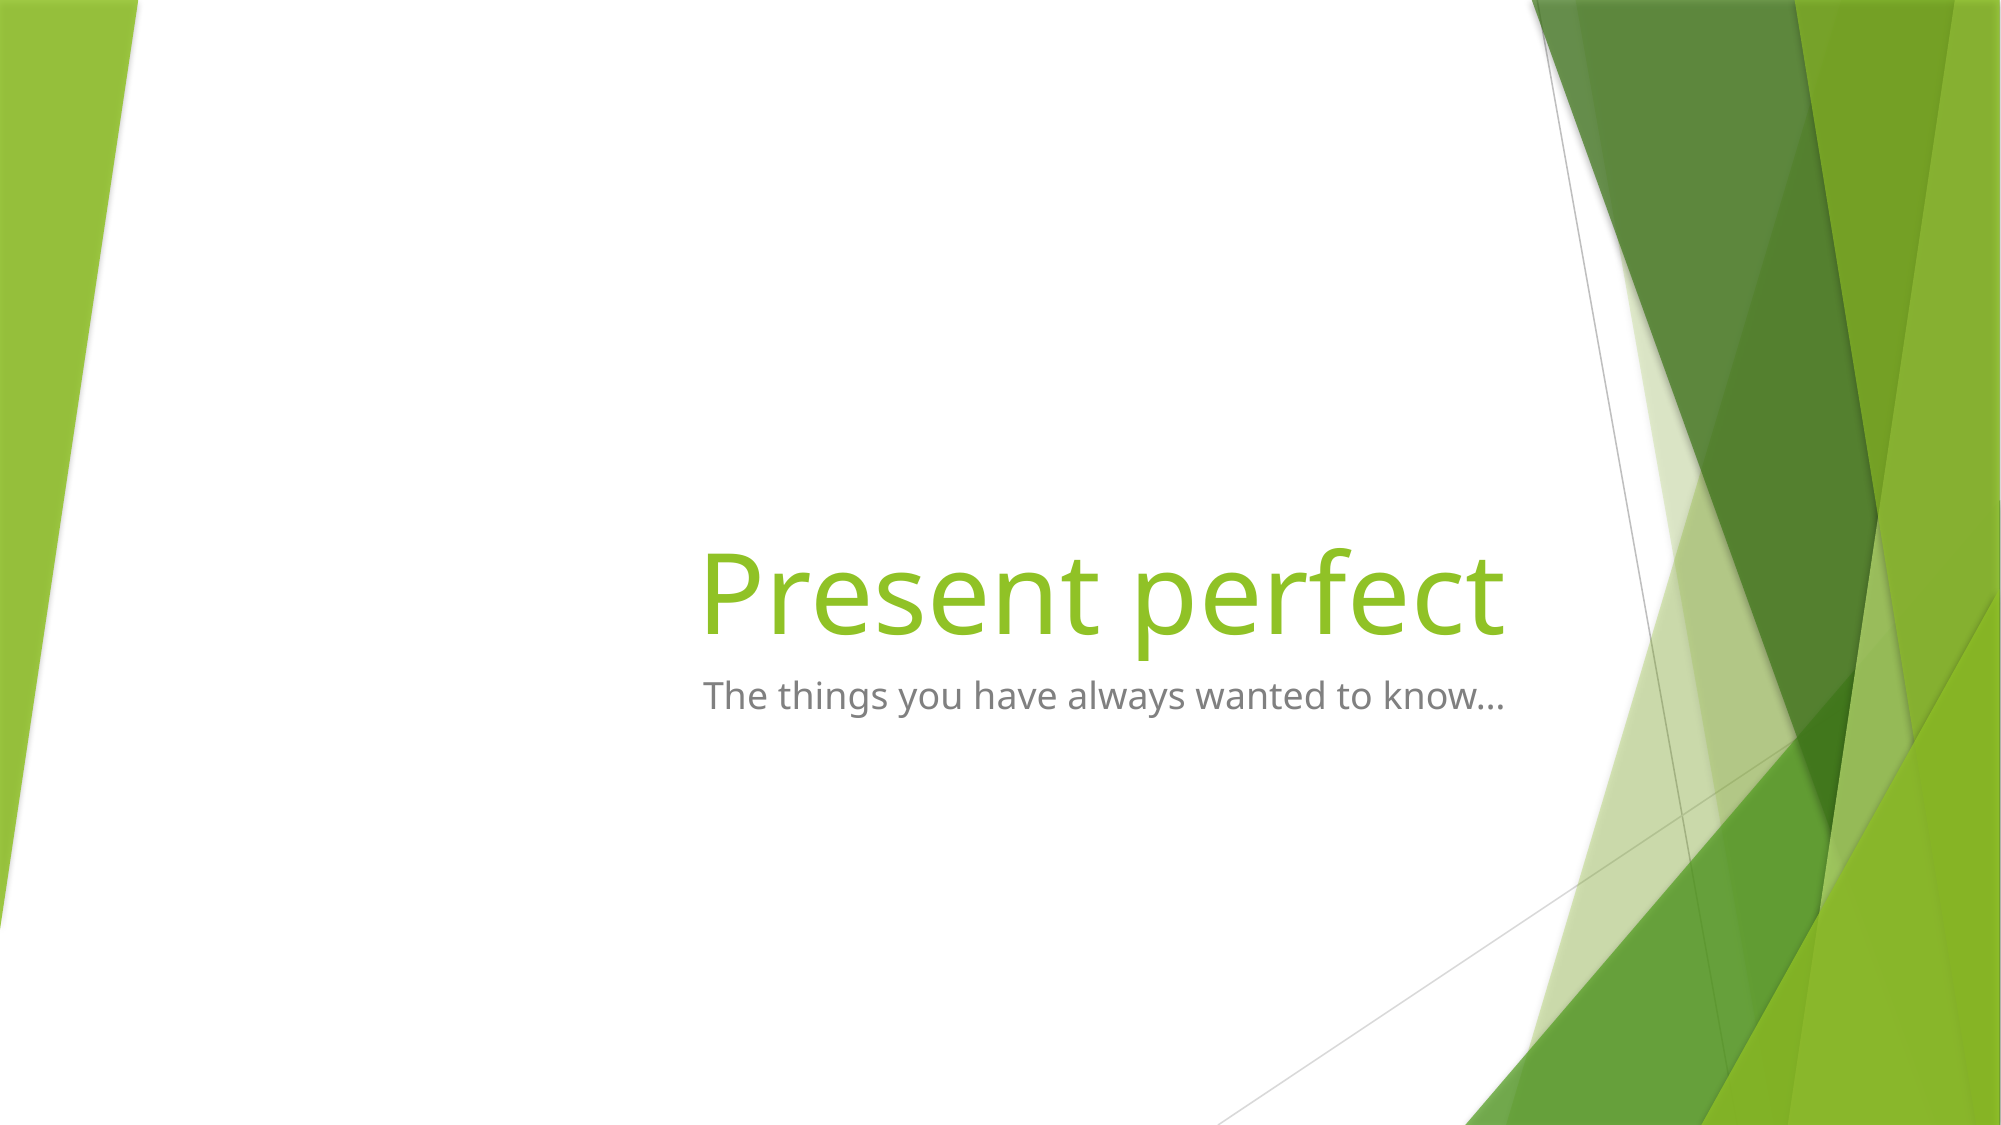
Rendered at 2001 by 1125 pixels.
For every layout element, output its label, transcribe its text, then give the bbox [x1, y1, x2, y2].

title Present perfect [247, 394, 1522, 664]
subtitle The things you have always wanted to know… [247, 664, 1522, 845]
